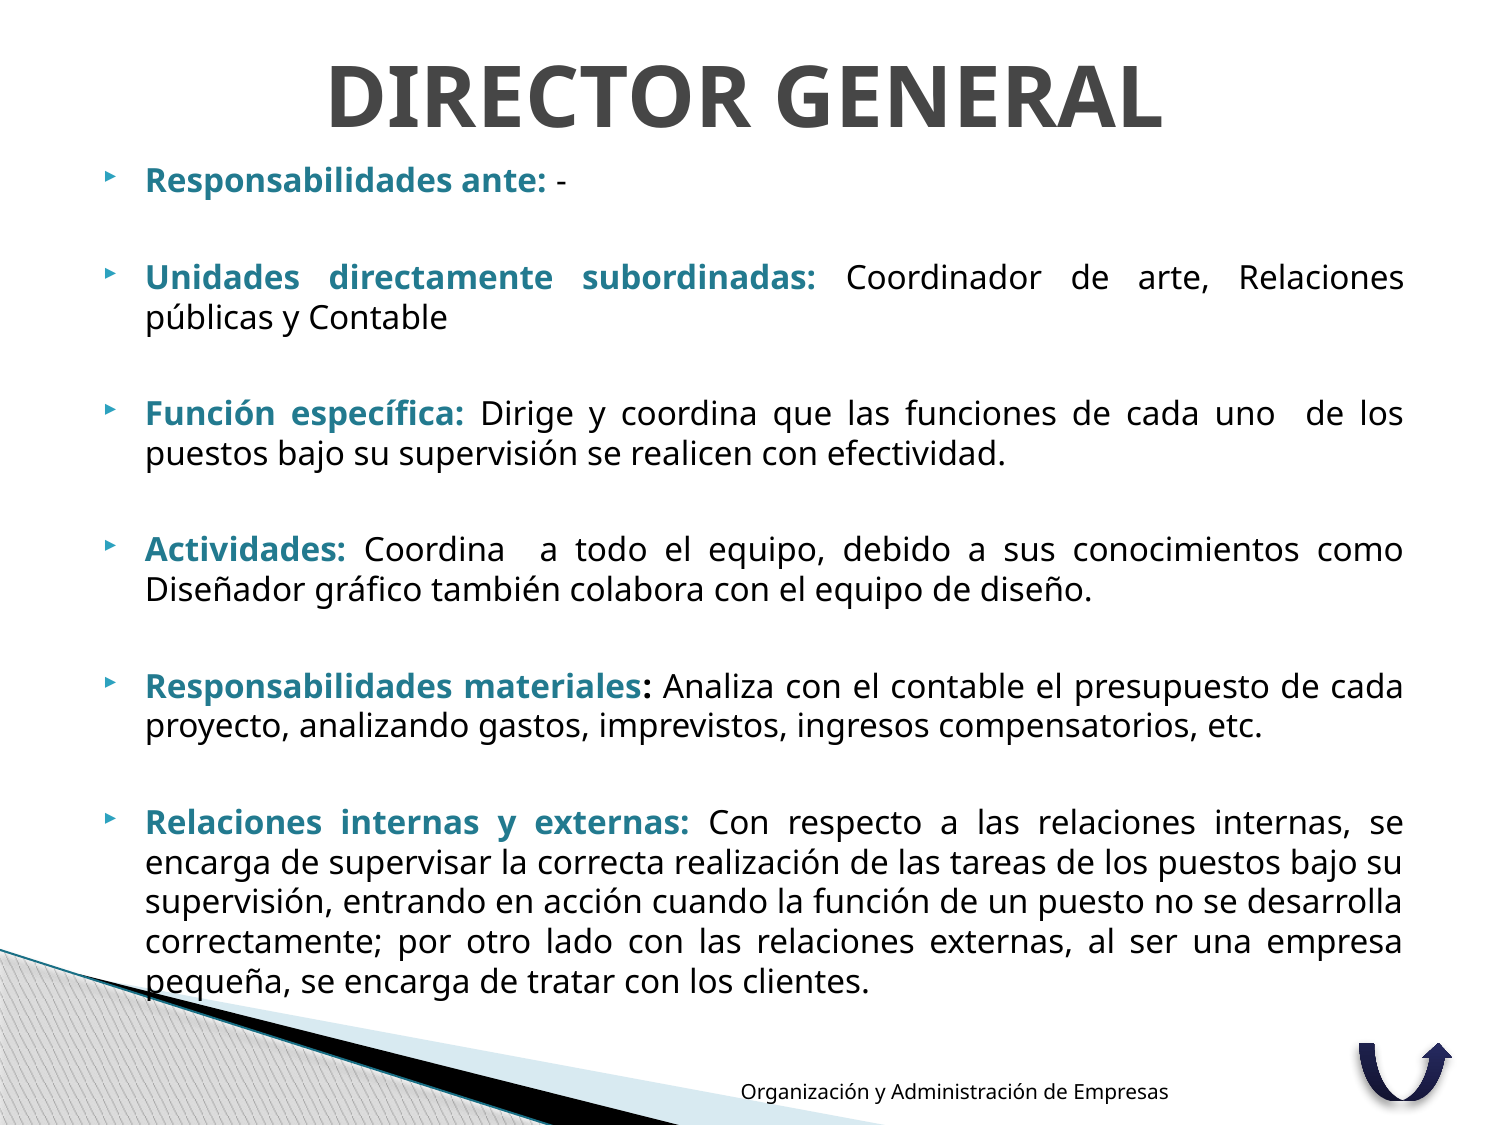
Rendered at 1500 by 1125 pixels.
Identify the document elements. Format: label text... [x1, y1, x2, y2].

footer Organización y Administración de Empresas [644, 1051, 1184, 1112]
title DIRECTOR GENERAL [70, 0, 1421, 188]
list Responsabilidades ante: - Unidades directamente subordinadas: Coordinador de arte, Relaciones públicas y Contable Función específica: Dirige y coordina que las funciones de cada uno de los puestos bajo su supervisión se realicen con efectividad. Actividades: Coordina a todo el equipo, debido a sus conocimientos como Diseñador gráfico también colabora con el equipo de diseño. Responsabilidades materiales: Analiza con el contable el presupuesto de cada proyecto, analizando gastos, imprevistos, ingresos compensatorios, etc. Relaciones internas y externas: Con respecto a las relaciones internas, se encarga de supervisar la correcta realización de las tareas de los puestos bajo su supervisión, entrando en acción cuando la función de un puesto no se desarrolla correctamente; por otro lado con las relaciones externas, al ser una empresa pequeña, se encarga de tratar con los clientes. [70, 188, 1421, 1067]
text_box [1359, 1042, 1452, 1102]
